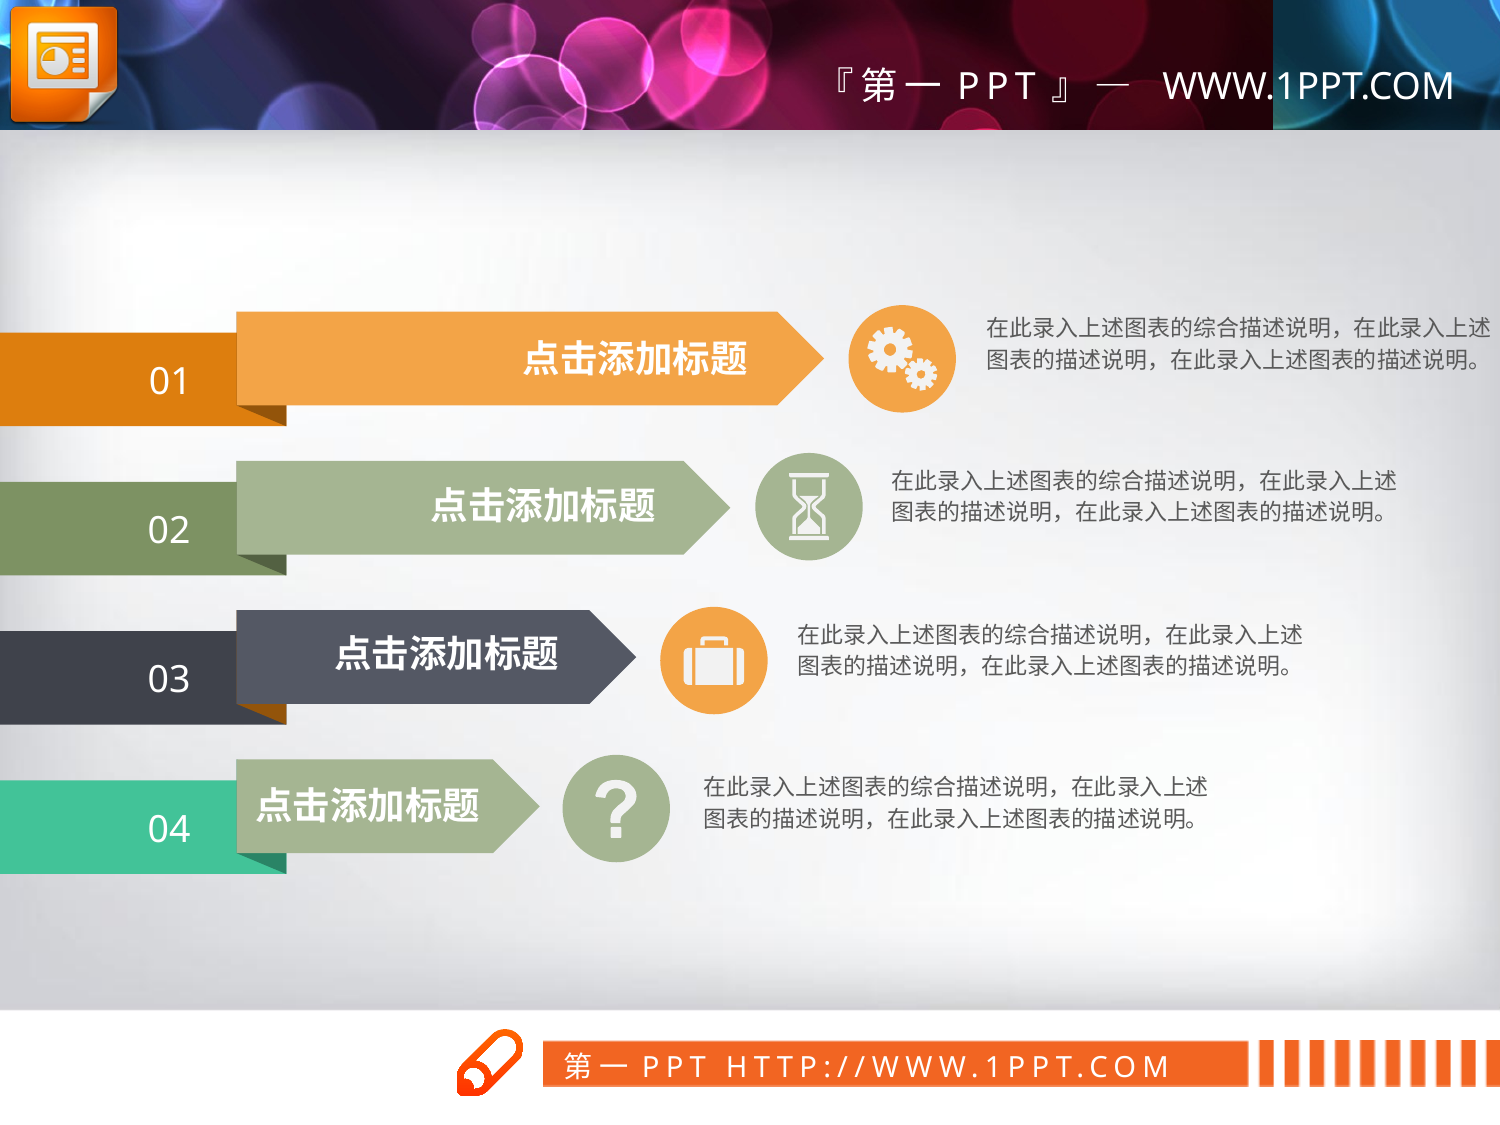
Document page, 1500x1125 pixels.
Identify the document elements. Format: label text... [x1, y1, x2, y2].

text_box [0, 780, 287, 875]
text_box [848, 304, 957, 413]
text_box 点击添加标题 [249, 622, 575, 683]
text_box 点击添加标题 [346, 474, 671, 535]
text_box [562, 754, 671, 863]
text_box 在此录入上述图表的综合描述说明，在此录入上述图表的描述说明，在此录入上述图表的描述说明。 [688, 761, 1238, 840]
text_box [236, 311, 825, 406]
text_box [236, 759, 540, 854]
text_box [0, 630, 287, 725]
picture [0, 0, 1500, 1012]
text_box [236, 610, 637, 704]
text_box 在此录入上述图表的综合描述说明，在此录入上述图表的描述说明，在此录入上述图表的描述说明。 [782, 608, 1332, 687]
text_box 在此录入上述图表的综合描述说明，在此录入上述图表的描述说明，在此录入上述图表的描述说明。 [876, 455, 1426, 533]
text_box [0, 332, 287, 427]
picture [543, 1040, 1500, 1087]
text_box 点击添加标题 [170, 774, 496, 835]
text_box 在此录入上述图表的综合描述说明，在此录入上述图表的描述说明，在此录入上述图表的描述说明。 [971, 302, 1500, 381]
text_box 点击添加标题 [438, 327, 763, 388]
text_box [0, 481, 287, 576]
text_box [236, 460, 731, 555]
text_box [755, 452, 863, 561]
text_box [659, 606, 768, 715]
